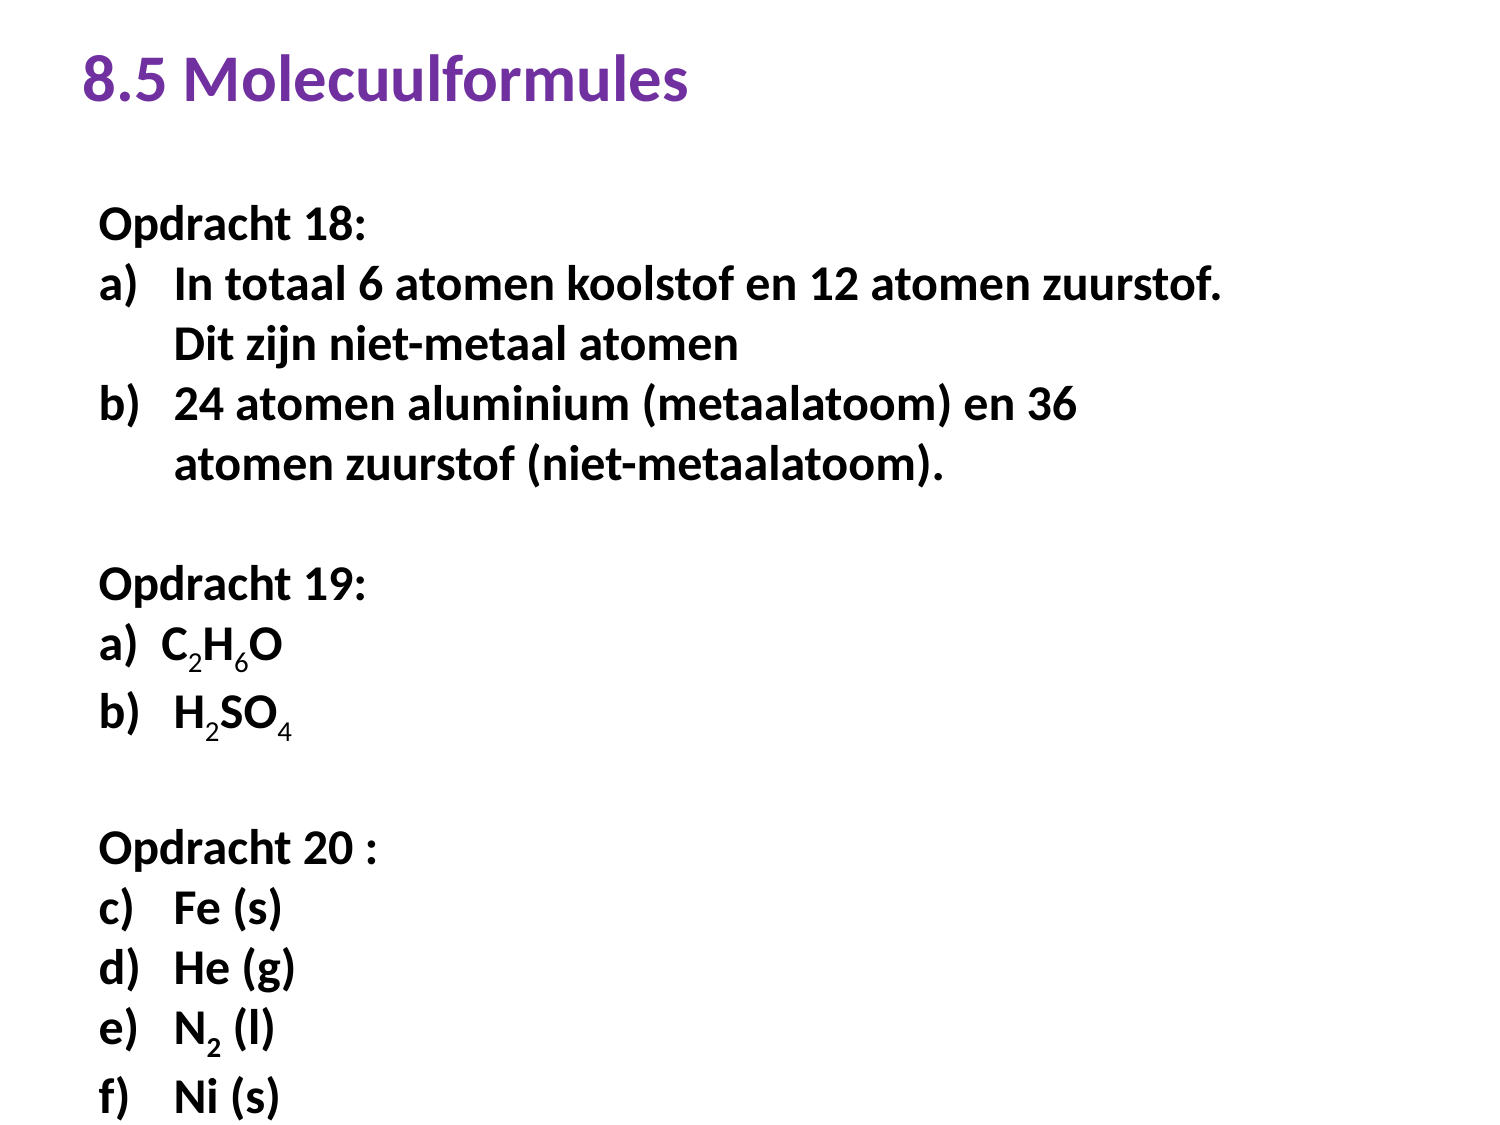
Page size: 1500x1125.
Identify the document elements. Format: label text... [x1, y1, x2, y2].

text_box Opdracht 18: In totaal 6 atomen koolstof en 12 atomen zuurstof. Dit zijn niet-metaal atomen 24 atomen aluminium (metaalatoom) en 36 atomen zuurstof (niet-metaalatoom). Opdracht 19: a) C2H6O H2SO4 Opdracht 20 : Fe (s) He (g) N2 (l) Ni (s) U (s) [83, 182, 1253, 1125]
title 8.5 Molecuulformules [67, 26, 1466, 125]
